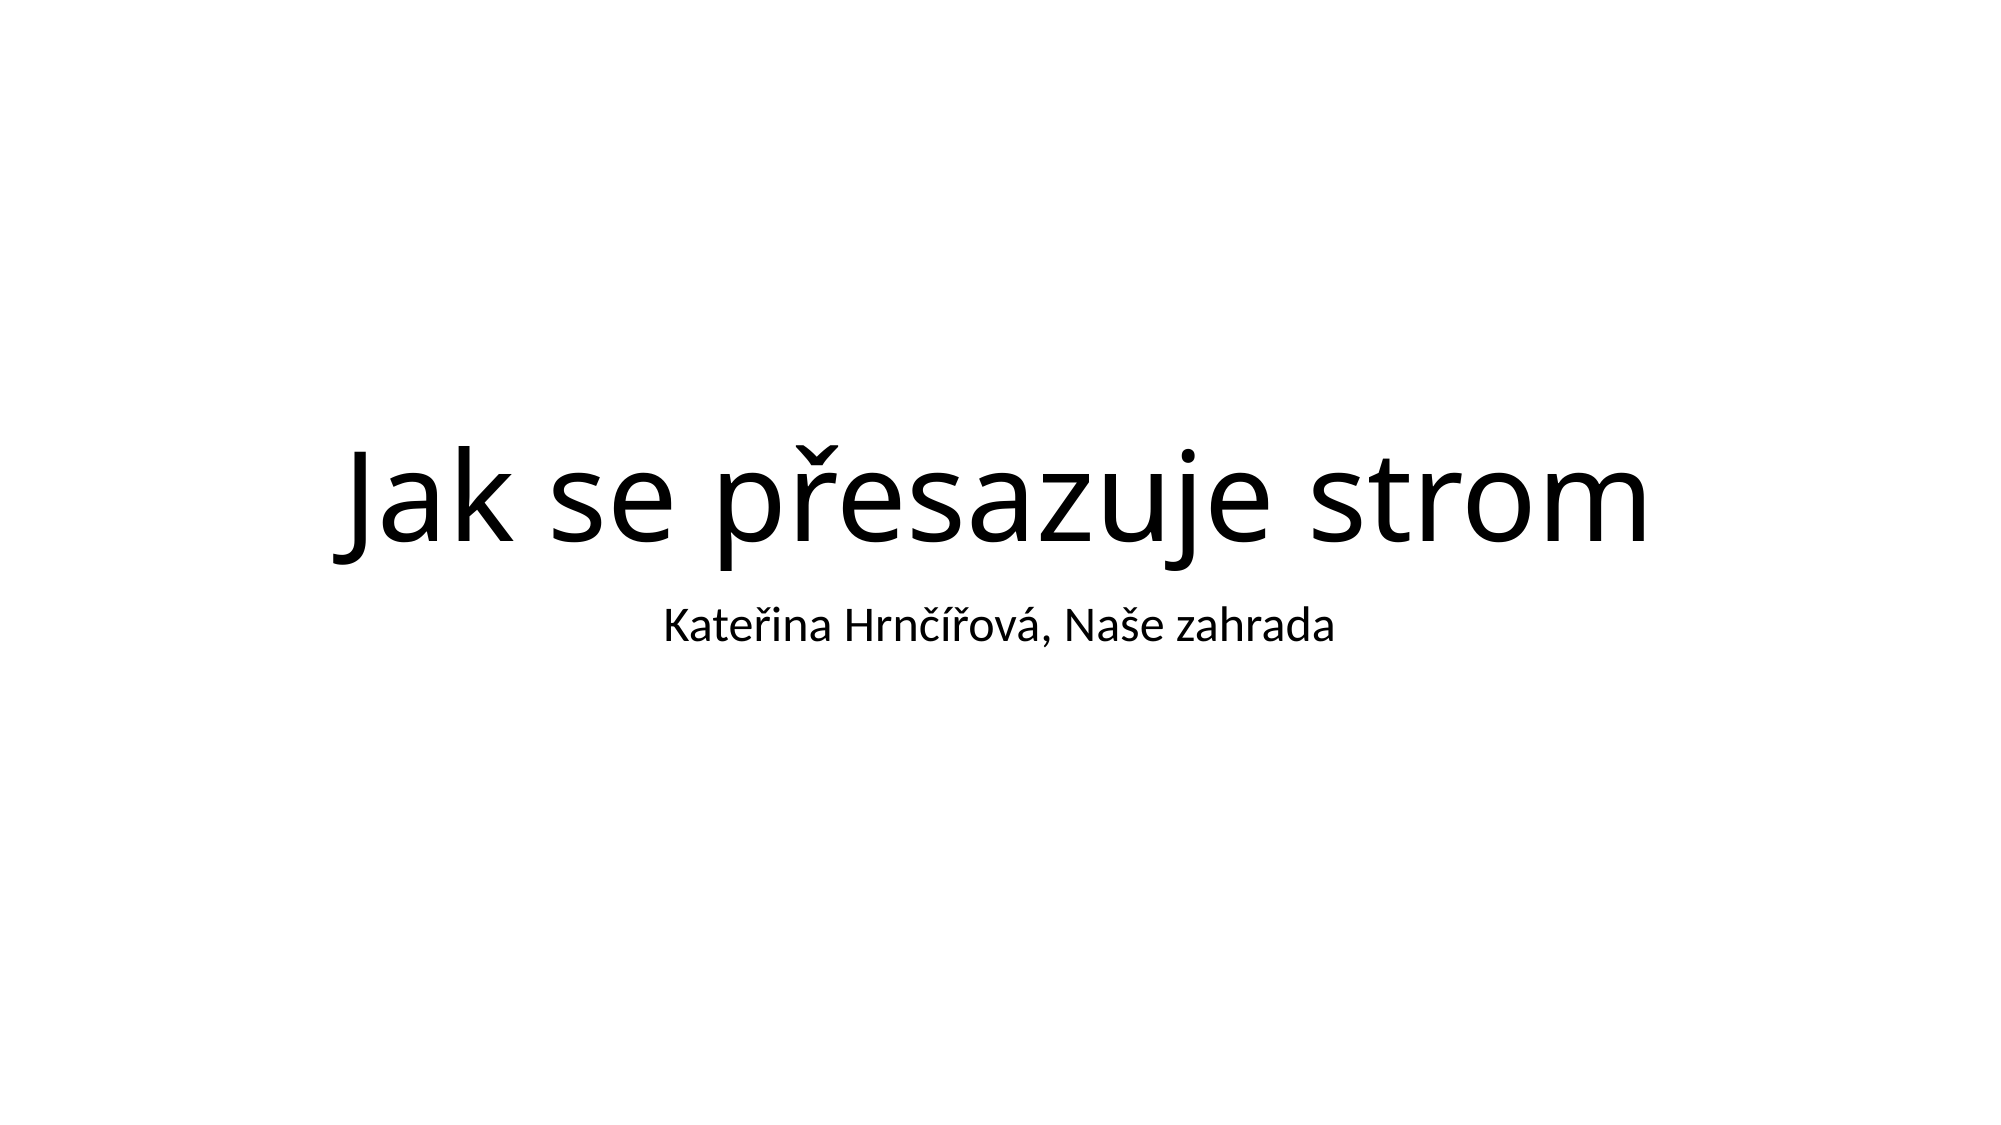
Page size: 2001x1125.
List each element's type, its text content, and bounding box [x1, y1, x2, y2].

subtitle Kateřina Hrnčířová, Naše zahrada [249, 590, 1750, 863]
title Jak se přesazuje strom [249, 184, 1750, 576]
